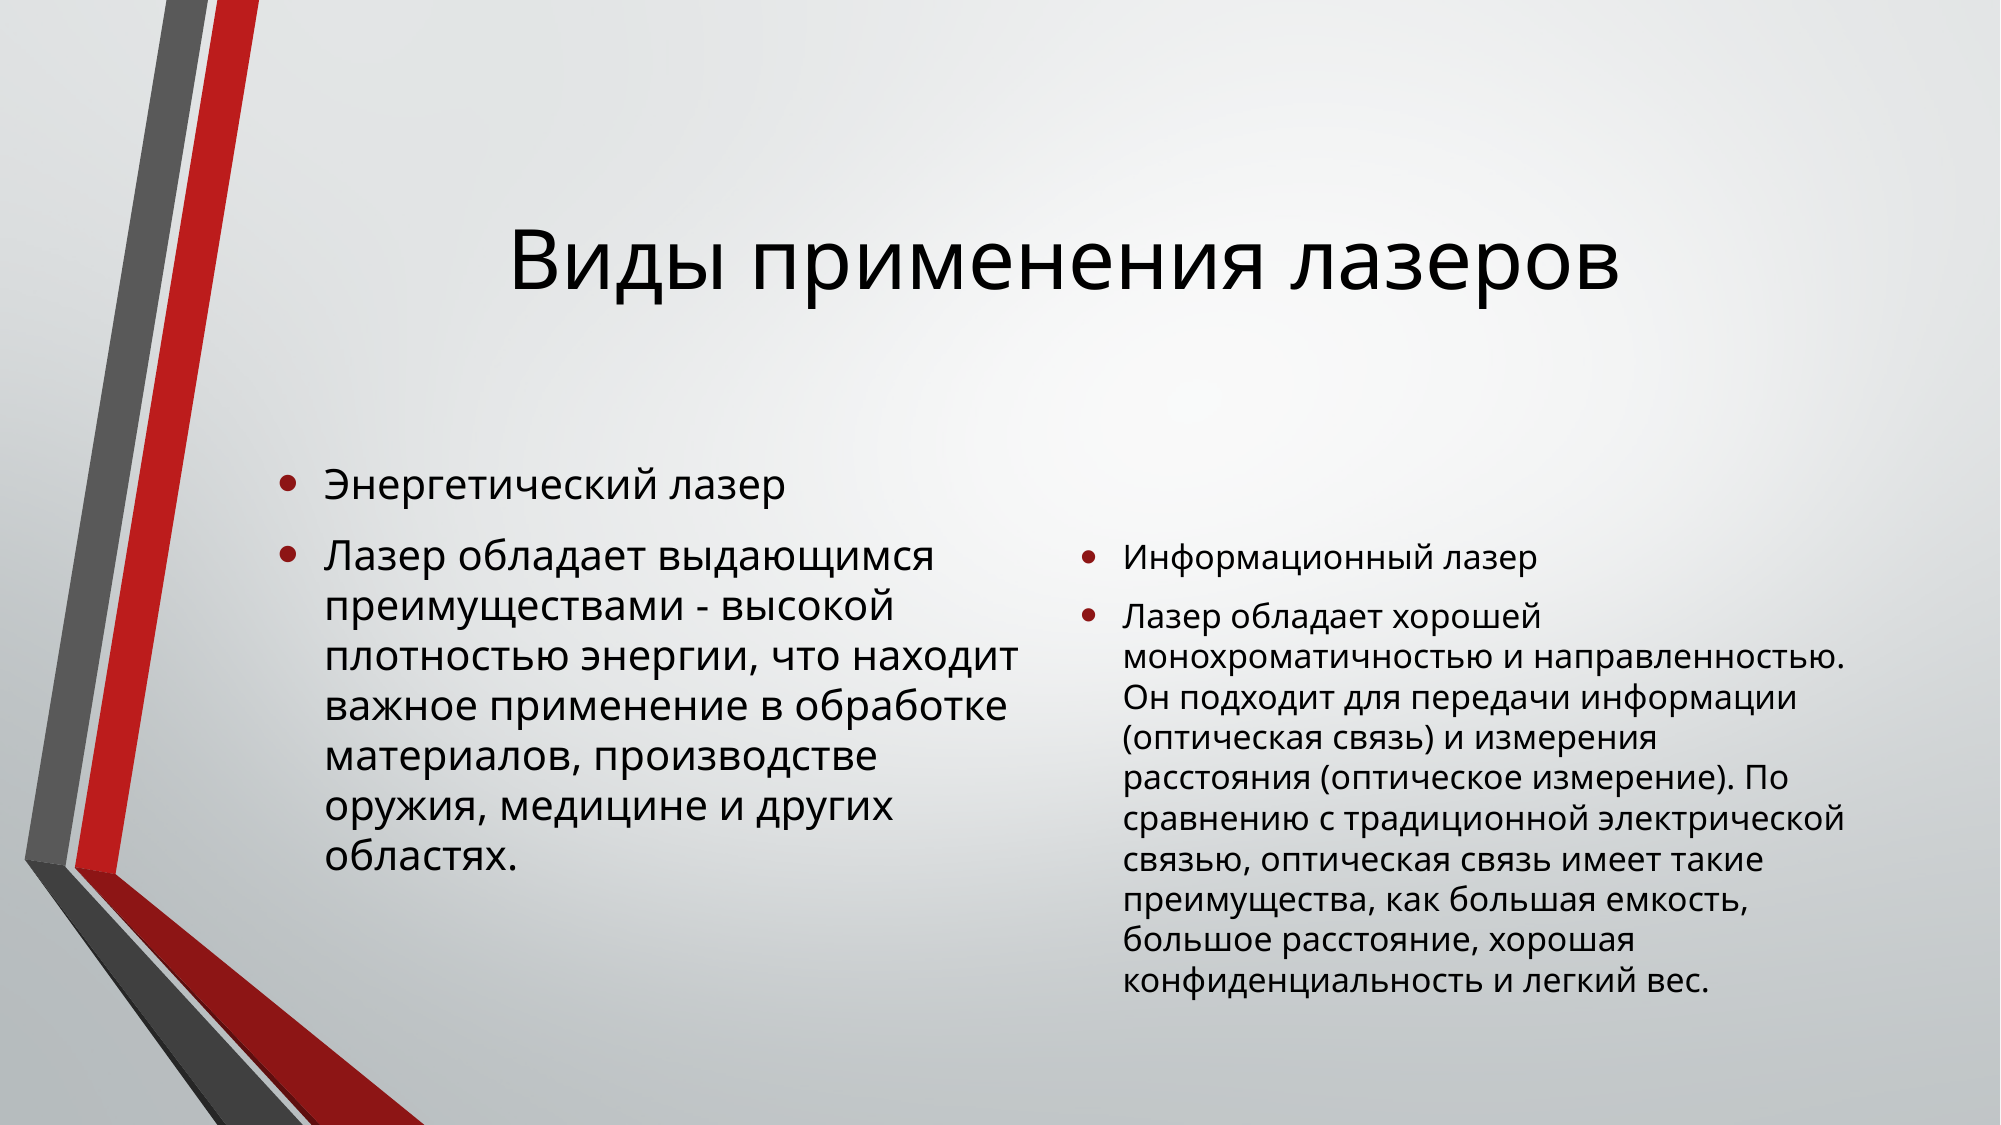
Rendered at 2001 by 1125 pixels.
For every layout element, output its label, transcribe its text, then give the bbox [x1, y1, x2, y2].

title Виды применения лазеров [243, 112, 1887, 400]
list Информационный лазер Лазер обладает хорошей монохроматичностью и направленностью. Он подходит для передачи информации (оптическая связь) и измерения расстояния (оптическое измерение). По сравнению с традиционной электрической связью, оптическая связь имеет такие преимущества, как большая емкость, большое расстояние, хорошая конфиденциальность и легкий вес. [1065, 528, 1869, 1042]
list Энергетический лазер Лазер обладает выдающимся преимуществами - высокой плотностью энергии, что находит важное применение в обработке материалов, производстве оружия, медицине и других областях. [262, 412, 1066, 925]
